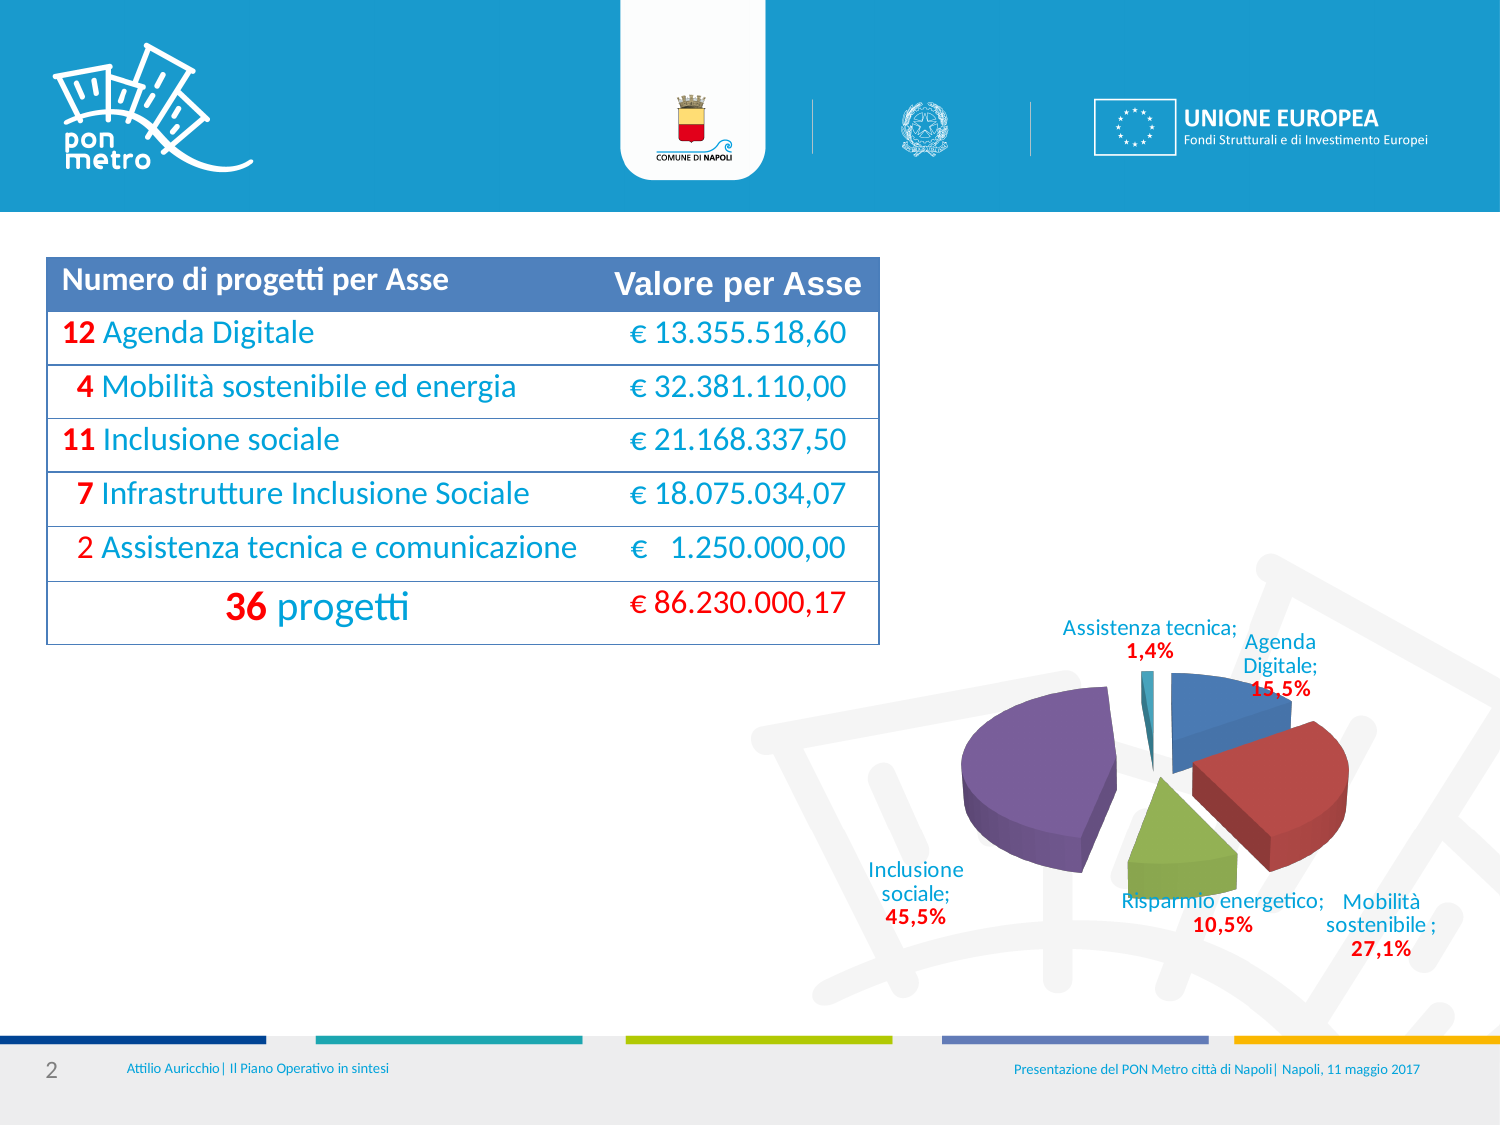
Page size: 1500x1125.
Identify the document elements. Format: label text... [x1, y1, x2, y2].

table_cell € 21.168.337,50 [598, 419, 878, 471]
table_cell 36 progetti [48, 582, 598, 644]
table_cell € 18.075.034,07 [598, 473, 878, 526]
table_cell 4 Mobilità sostenibile ed energia [48, 366, 598, 418]
table_header Valore per Asse [598, 259, 878, 311]
table_cell 7 Infrastrutture Inclusione Sociale [48, 473, 598, 526]
table_cell € 13.355.518,60 [598, 312, 878, 364]
table_cell 12 Agenda Digitale [48, 312, 598, 364]
chart [773, 538, 1477, 1032]
picture [0, 0, 1500, 212]
table_cell € 86.230.000,17 [598, 582, 768, 644]
table_cell € 1.250.000,00 [598, 527, 878, 581]
table_cell 11 Inclusione sociale [48, 419, 598, 471]
table_header Numero di progetti per Asse [48, 259, 598, 311]
table_cell € 32.381.110,00 [598, 366, 878, 418]
picture [0, 535, 1500, 1125]
table_cell 2 Assistenza tecnica e comunicazione [48, 527, 598, 581]
